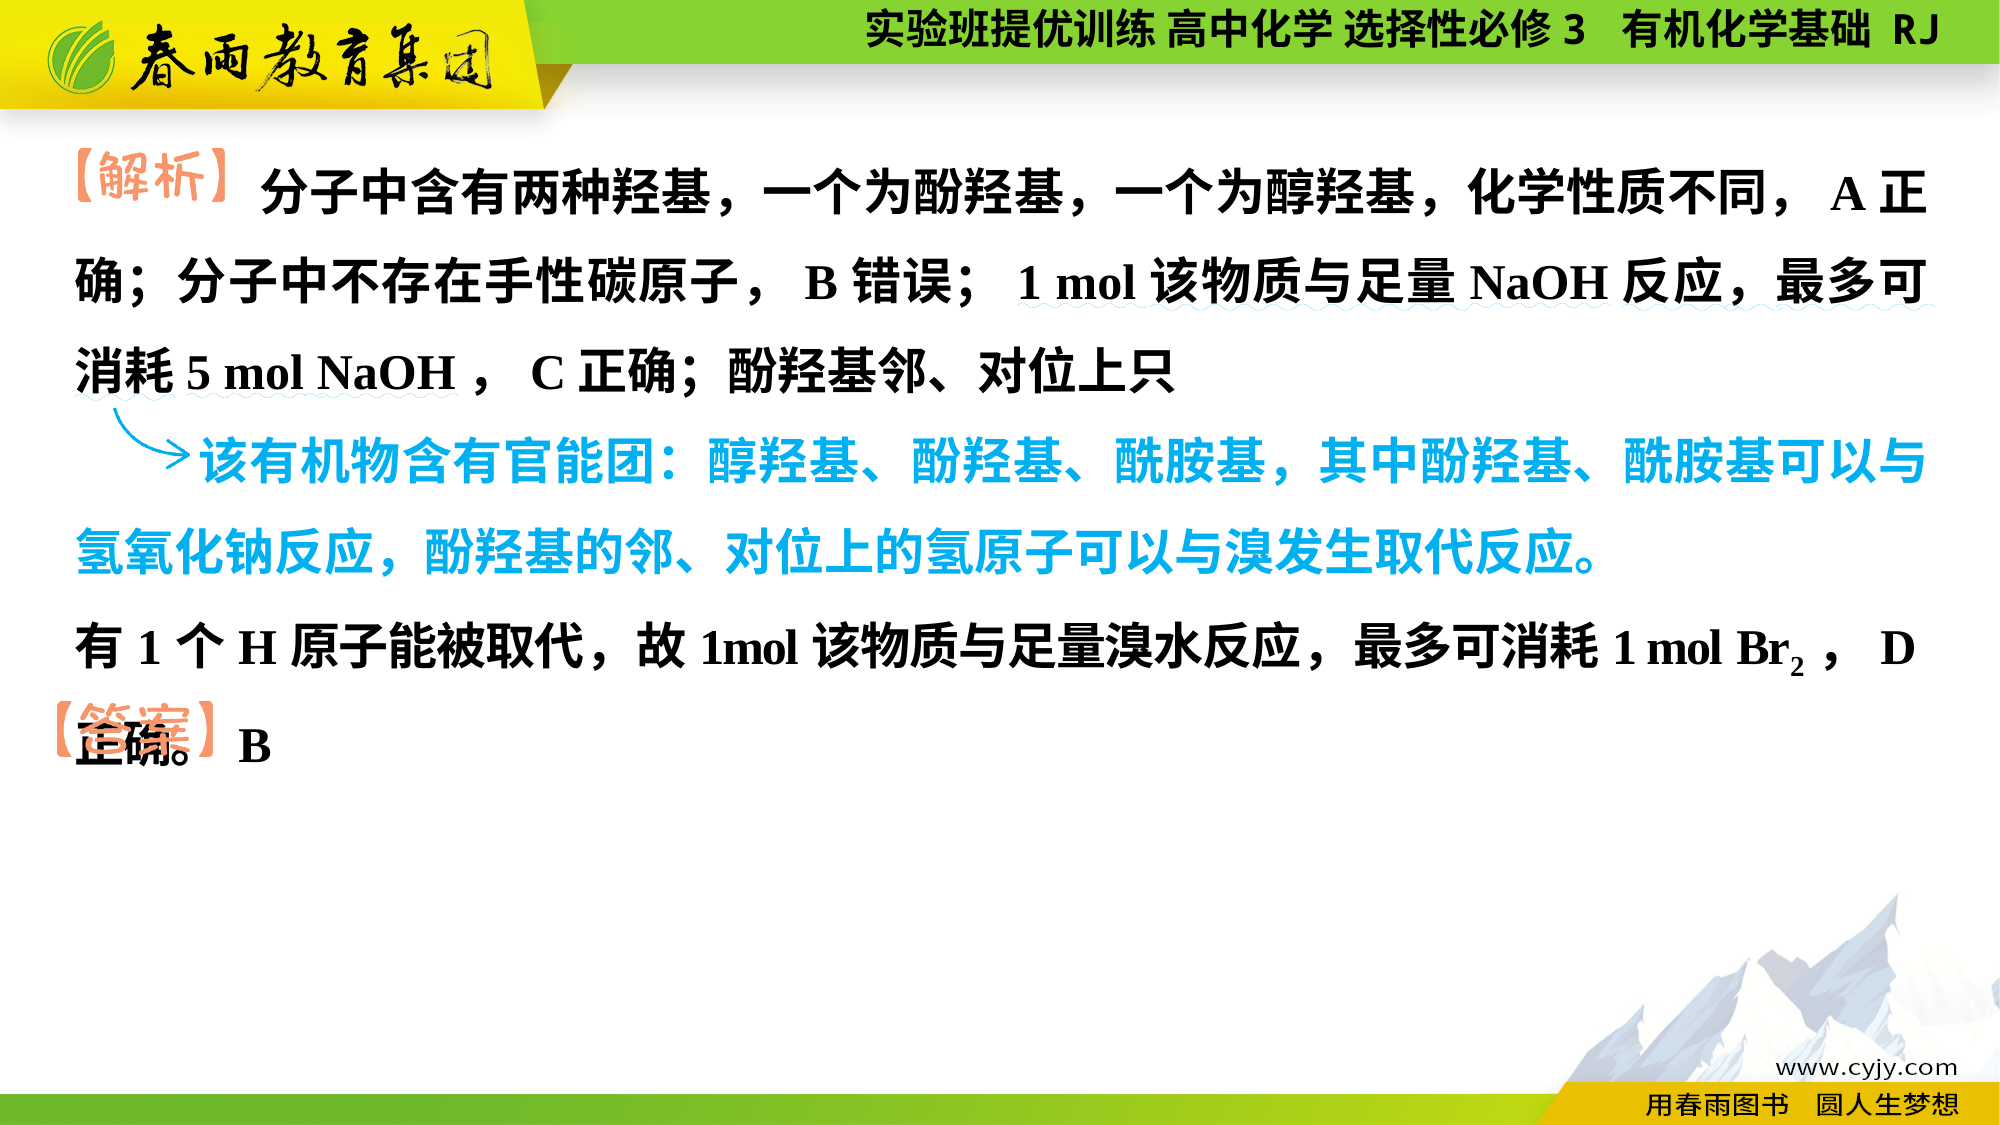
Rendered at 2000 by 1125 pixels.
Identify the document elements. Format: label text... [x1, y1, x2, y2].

list 分子中含有两种羟基，一个为酚羟基，一个为醇羟基，化学性质不同，A正确；分子中不存在手性碳原子，B错误；1 mol该物质与足量NaOH反应，最多可消耗5 mol NaOH，C正确；酚羟基邻、对位上只 该有机物含有官能团：醇羟基、酚羟基、酰胺基，其中酚羟基、酰胺基可以与氢氧化钠反应，酚羟基的邻、对位上的氢原子可以与溴发生取代反应。 有1个H原子能被取代，故1mol该物质与足量溴水反应，最多可消耗1 mol Br2，D正确。 [59, 122, 1944, 683]
text_box B [223, 674, 287, 780]
picture [0, 0, 2000, 1125]
